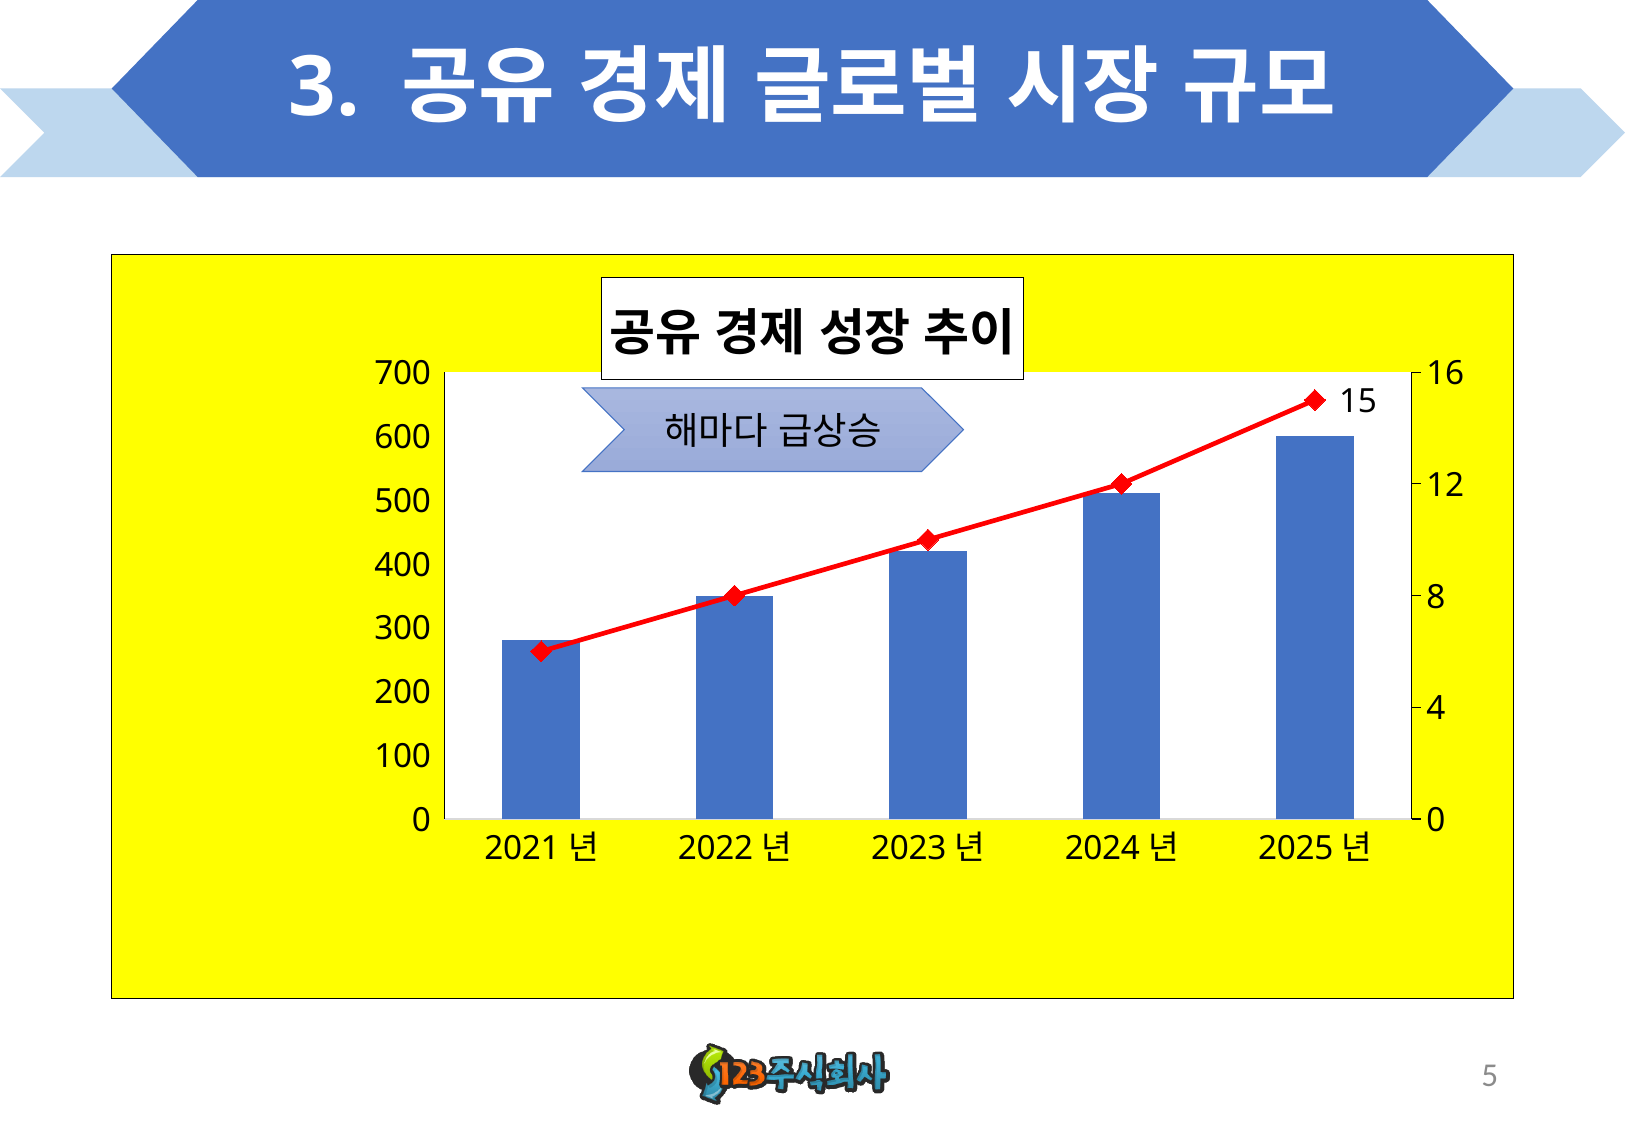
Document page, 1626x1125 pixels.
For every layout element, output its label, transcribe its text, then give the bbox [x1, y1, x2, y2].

title 3. 공유 경제 글로벌 시장 규모 [0, 0, 1625, 178]
slide_number 5 [1147, 1042, 1514, 1103]
chart [111, 254, 1514, 999]
picture [679, 1032, 899, 1114]
